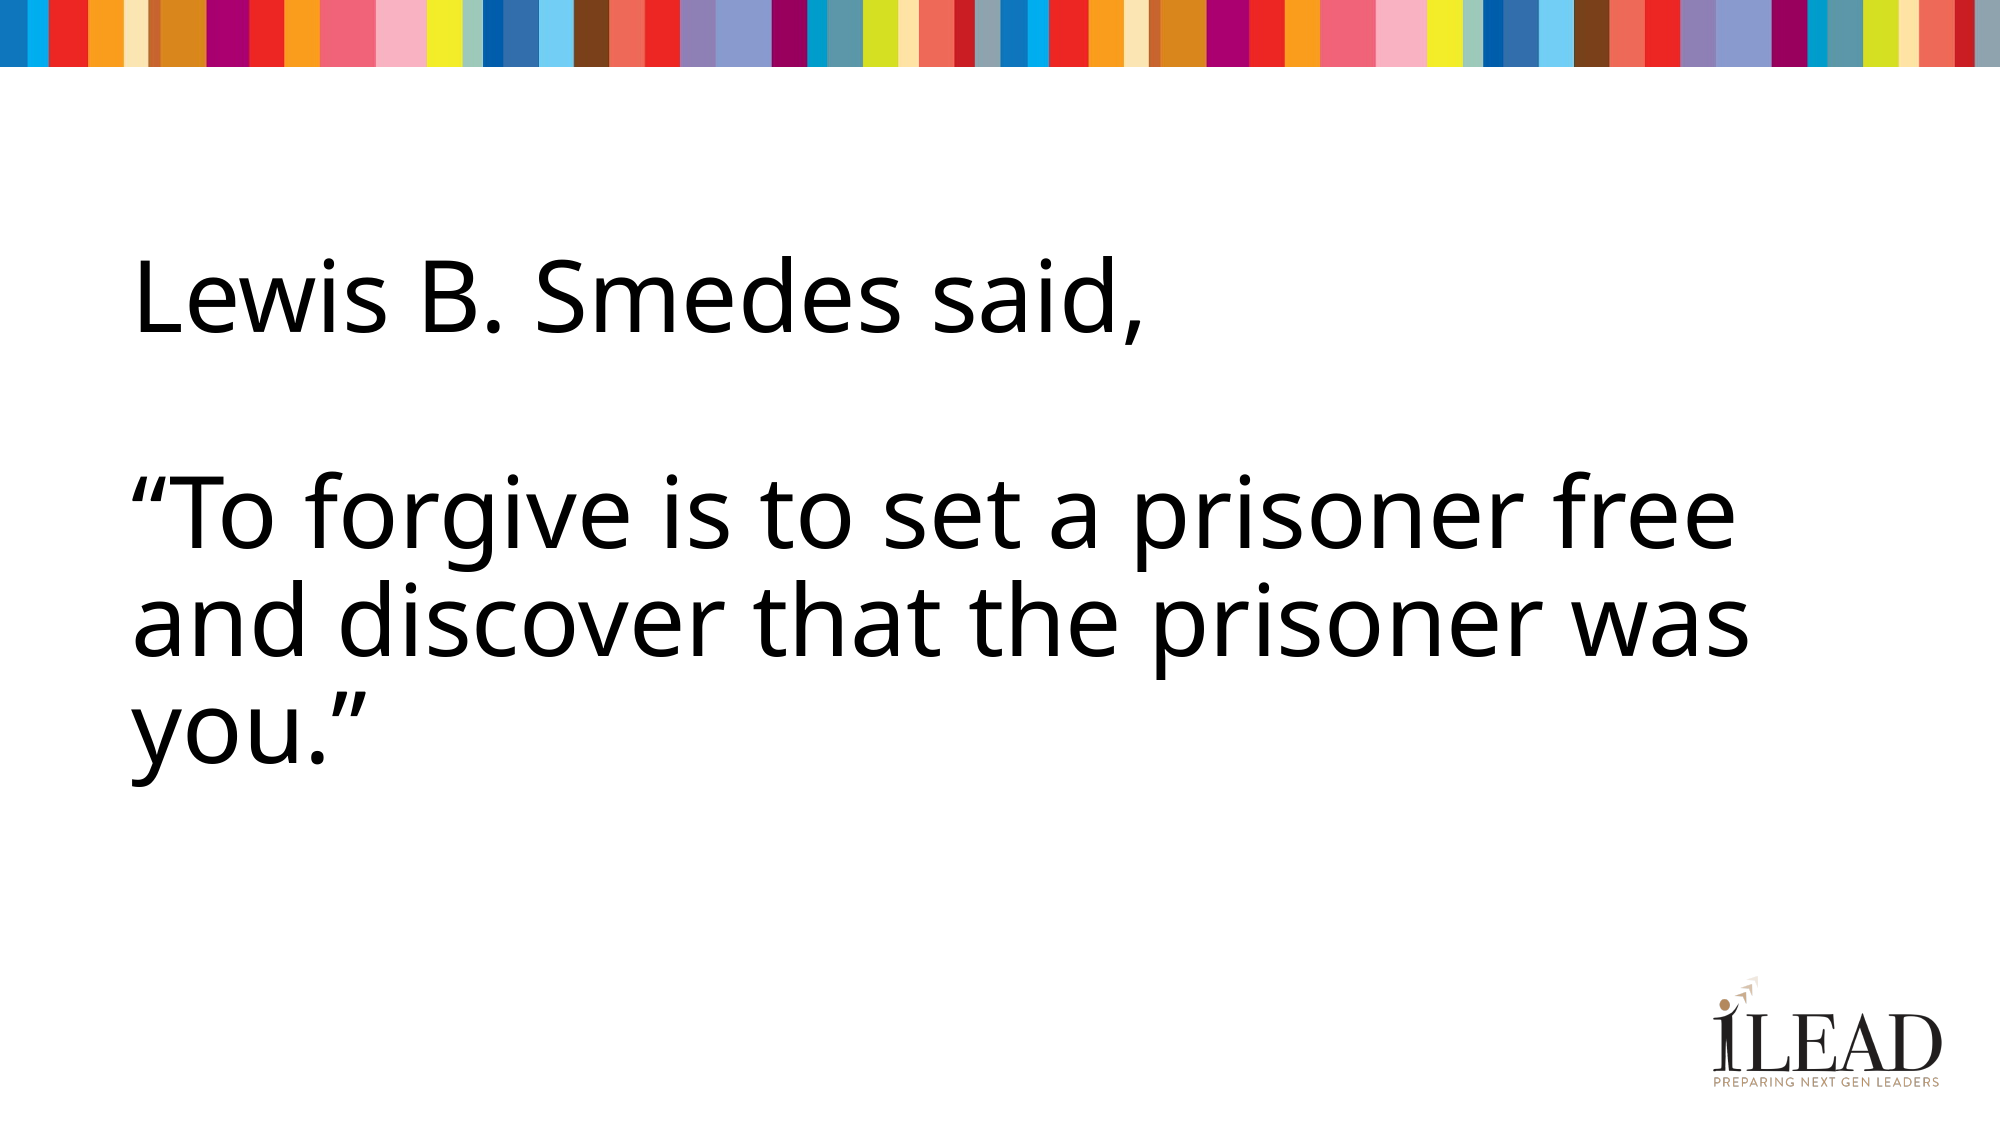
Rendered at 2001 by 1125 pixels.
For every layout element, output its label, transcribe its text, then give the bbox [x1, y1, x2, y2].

picture [828, 0, 1026, 67]
picture [1048, 0, 1808, 67]
picture [0, 0, 26, 67]
picture [48, 0, 808, 67]
title Lewis B. Smedes said, “To forgive is to set a prisoner free and discover that the prisoner was you.” [116, 127, 1827, 904]
picture [1828, 0, 2000, 67]
picture [1709, 972, 1945, 1091]
